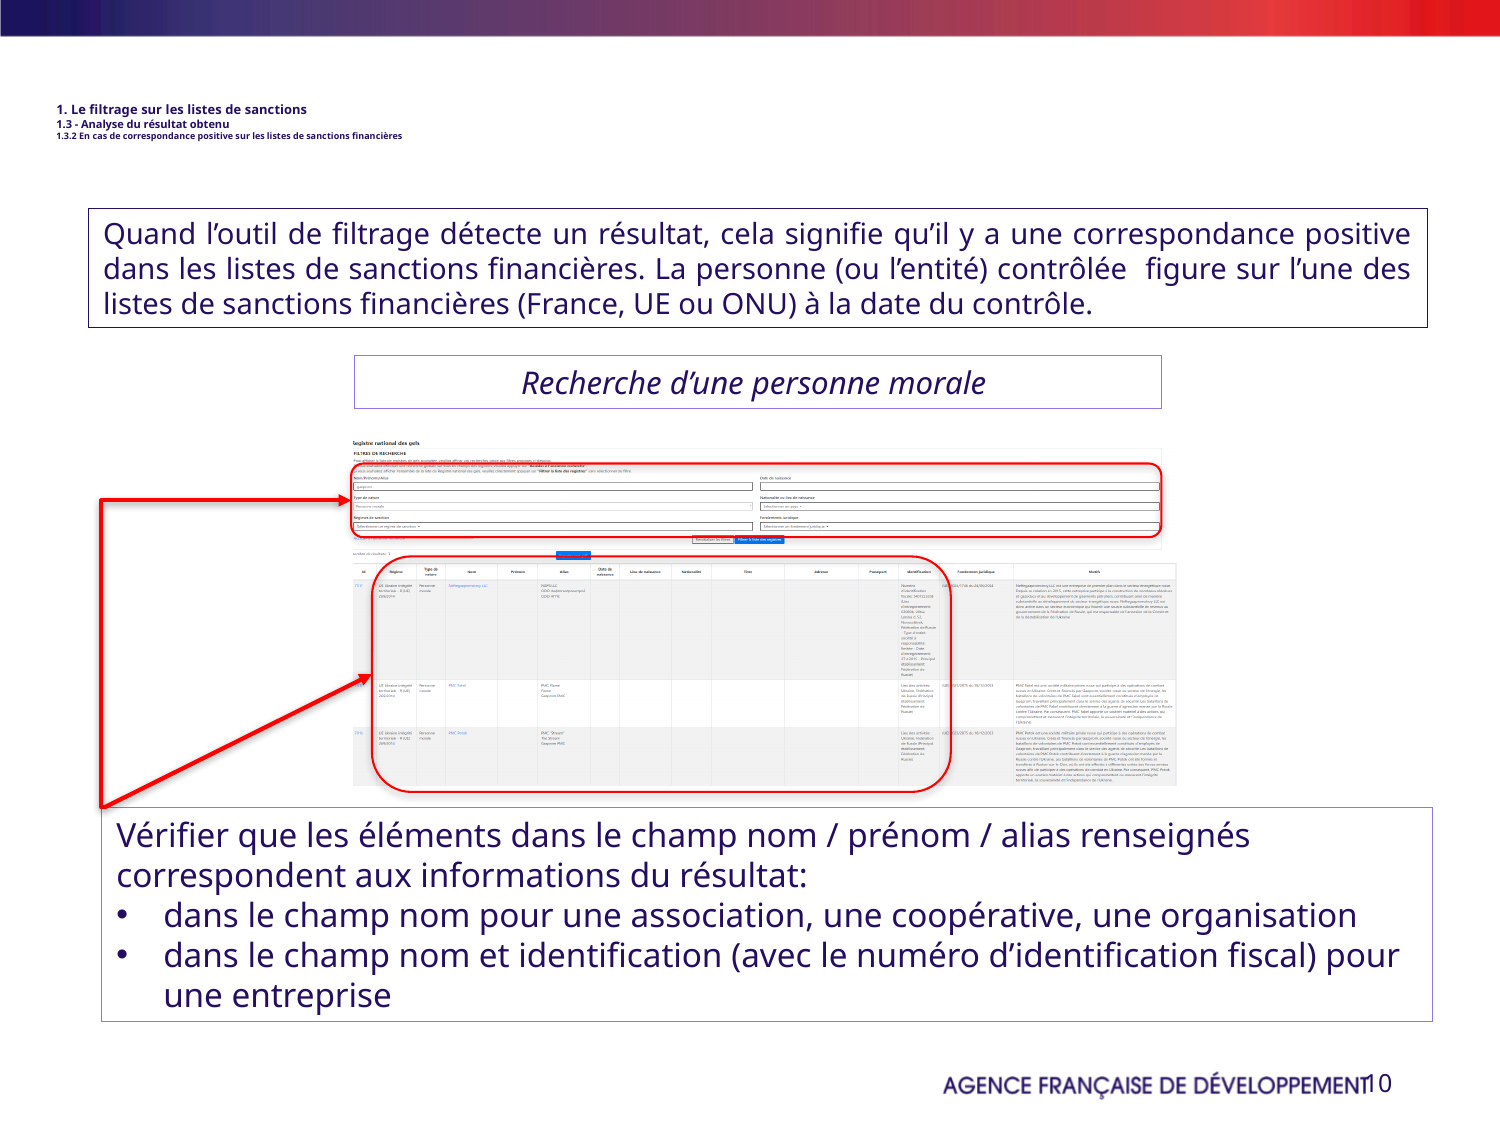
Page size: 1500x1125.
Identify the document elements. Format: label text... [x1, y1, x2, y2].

text_box Quand l’outil de filtrage détecte un résultat, cela signifie qu’il y a une correspondance positive dans les listes de sanctions financières. La personne (ou l’entité) contrôlée figure sur l’une des listes de sanctions financières (France, UE ou ONU) à la date du contrôle. [88, 208, 1428, 328]
title 1. Le filtrage sur les listes de sanctions 1.3 - Analyse du résultat obtenu 1.3.2 En cas de correspondance positive sur les listes de sanctions financières [41, 93, 1424, 149]
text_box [104, 673, 373, 808]
picture [927, 1063, 1376, 1106]
picture [0, 0, 1500, 46]
text_box Vérifier que les éléments dans le champ nom / prénom / alias renseignés correspondent aux informations du résultat: dans le champ nom pour une association, une coopérative, une organisation dans le champ nom et identification (avec le numéro d’identification fiscal) pour une entreprise [101, 807, 1433, 1022]
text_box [74, 530, 348, 778]
text_box Recherche d’une personne morale [354, 355, 1162, 409]
picture [353, 432, 1181, 793]
